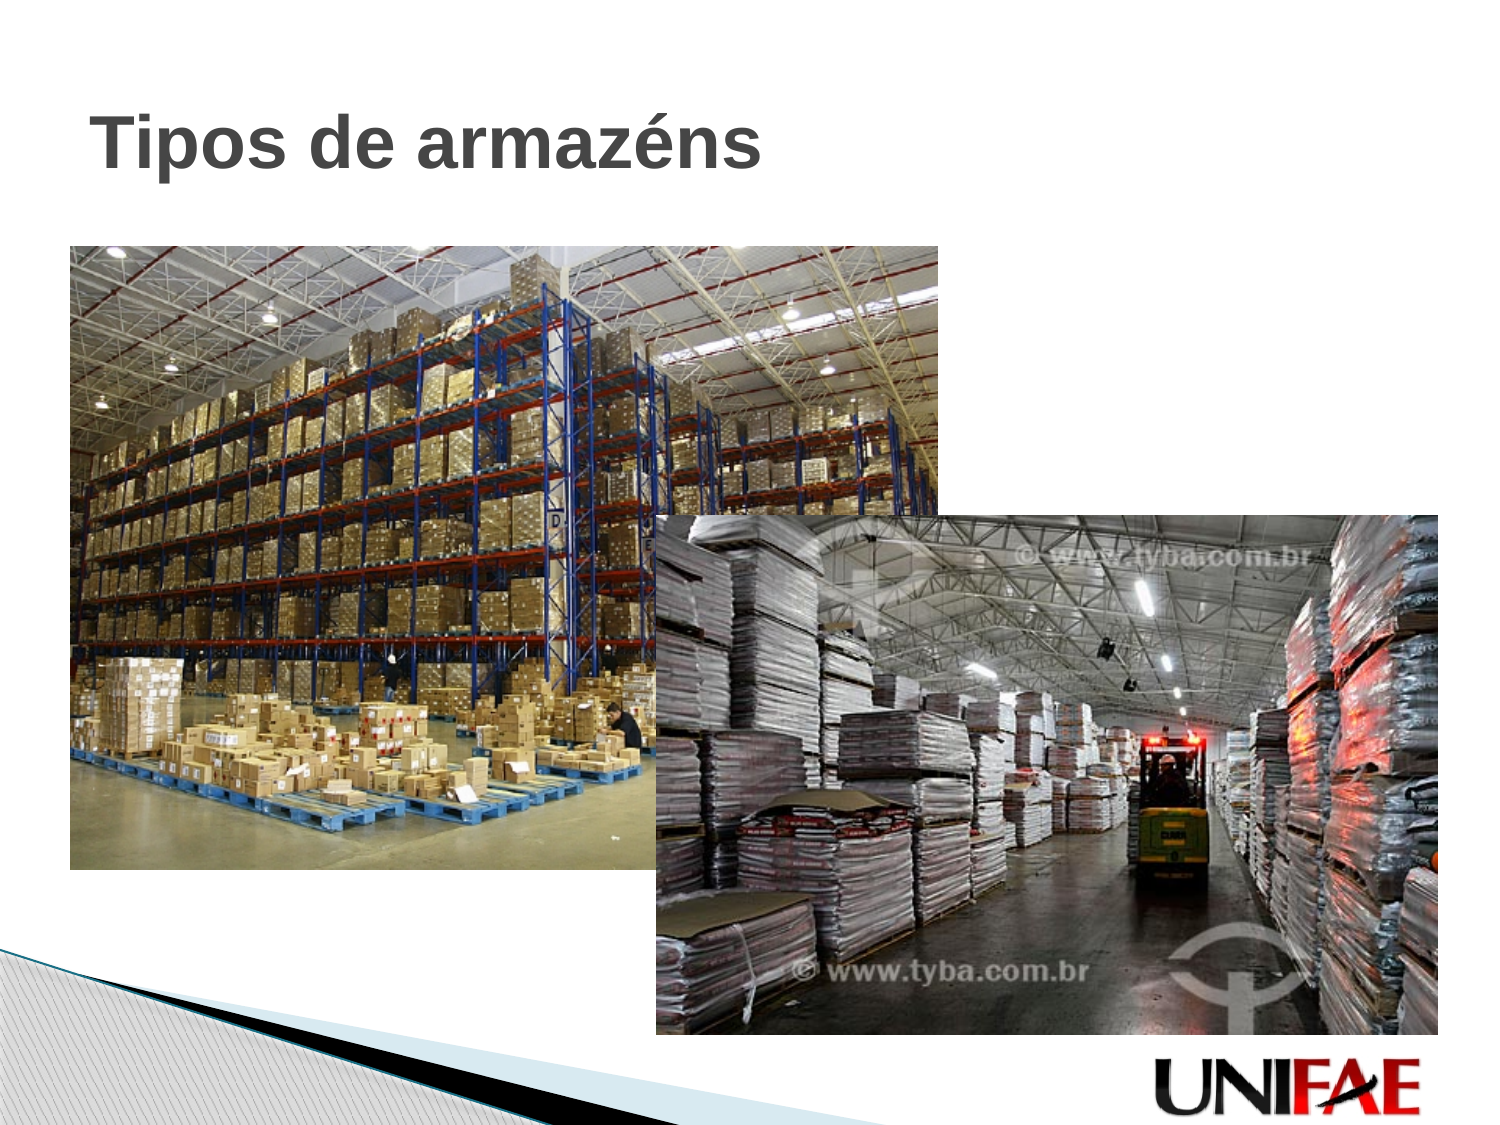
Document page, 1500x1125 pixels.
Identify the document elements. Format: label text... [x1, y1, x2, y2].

picture [1153, 1056, 1424, 1118]
picture [70, 245, 1438, 1035]
title Tipos de armazéns [75, 45, 1425, 233]
